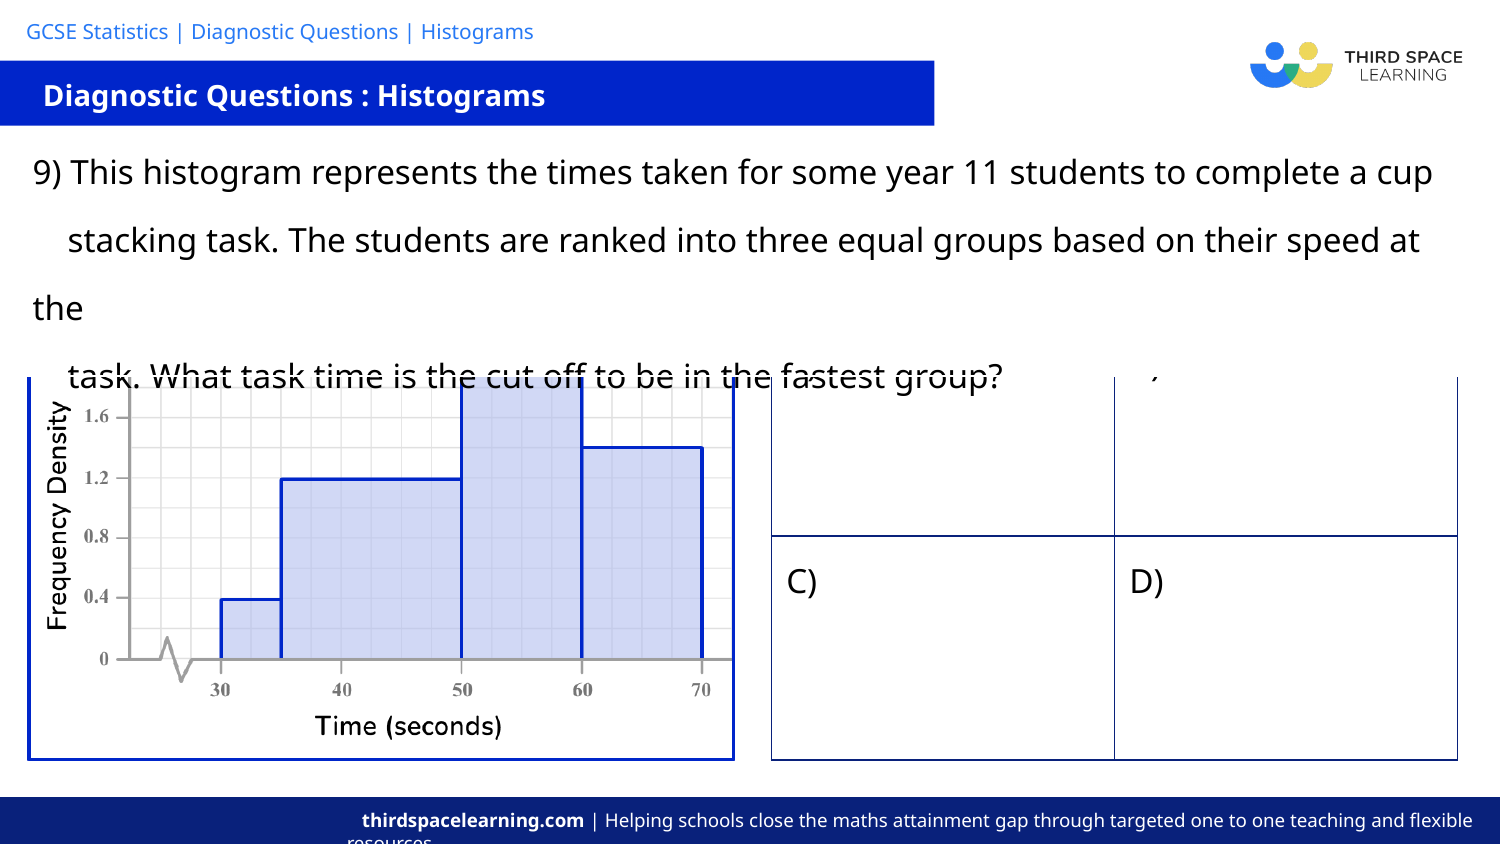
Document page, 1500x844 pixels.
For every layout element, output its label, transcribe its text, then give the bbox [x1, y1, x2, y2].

table_header 9) This histogram represents the times taken for some year 11 students to complete a cup stacking task. The students are ranked into three equal groups based on their speed at the task. What task time is the cut off to be in the fastest group? [19, 142, 1474, 375]
text_box Diagnostic Questions : Histograms [27, 61, 778, 127]
picture [1250, 33, 1465, 99]
picture [27, 325, 735, 761]
